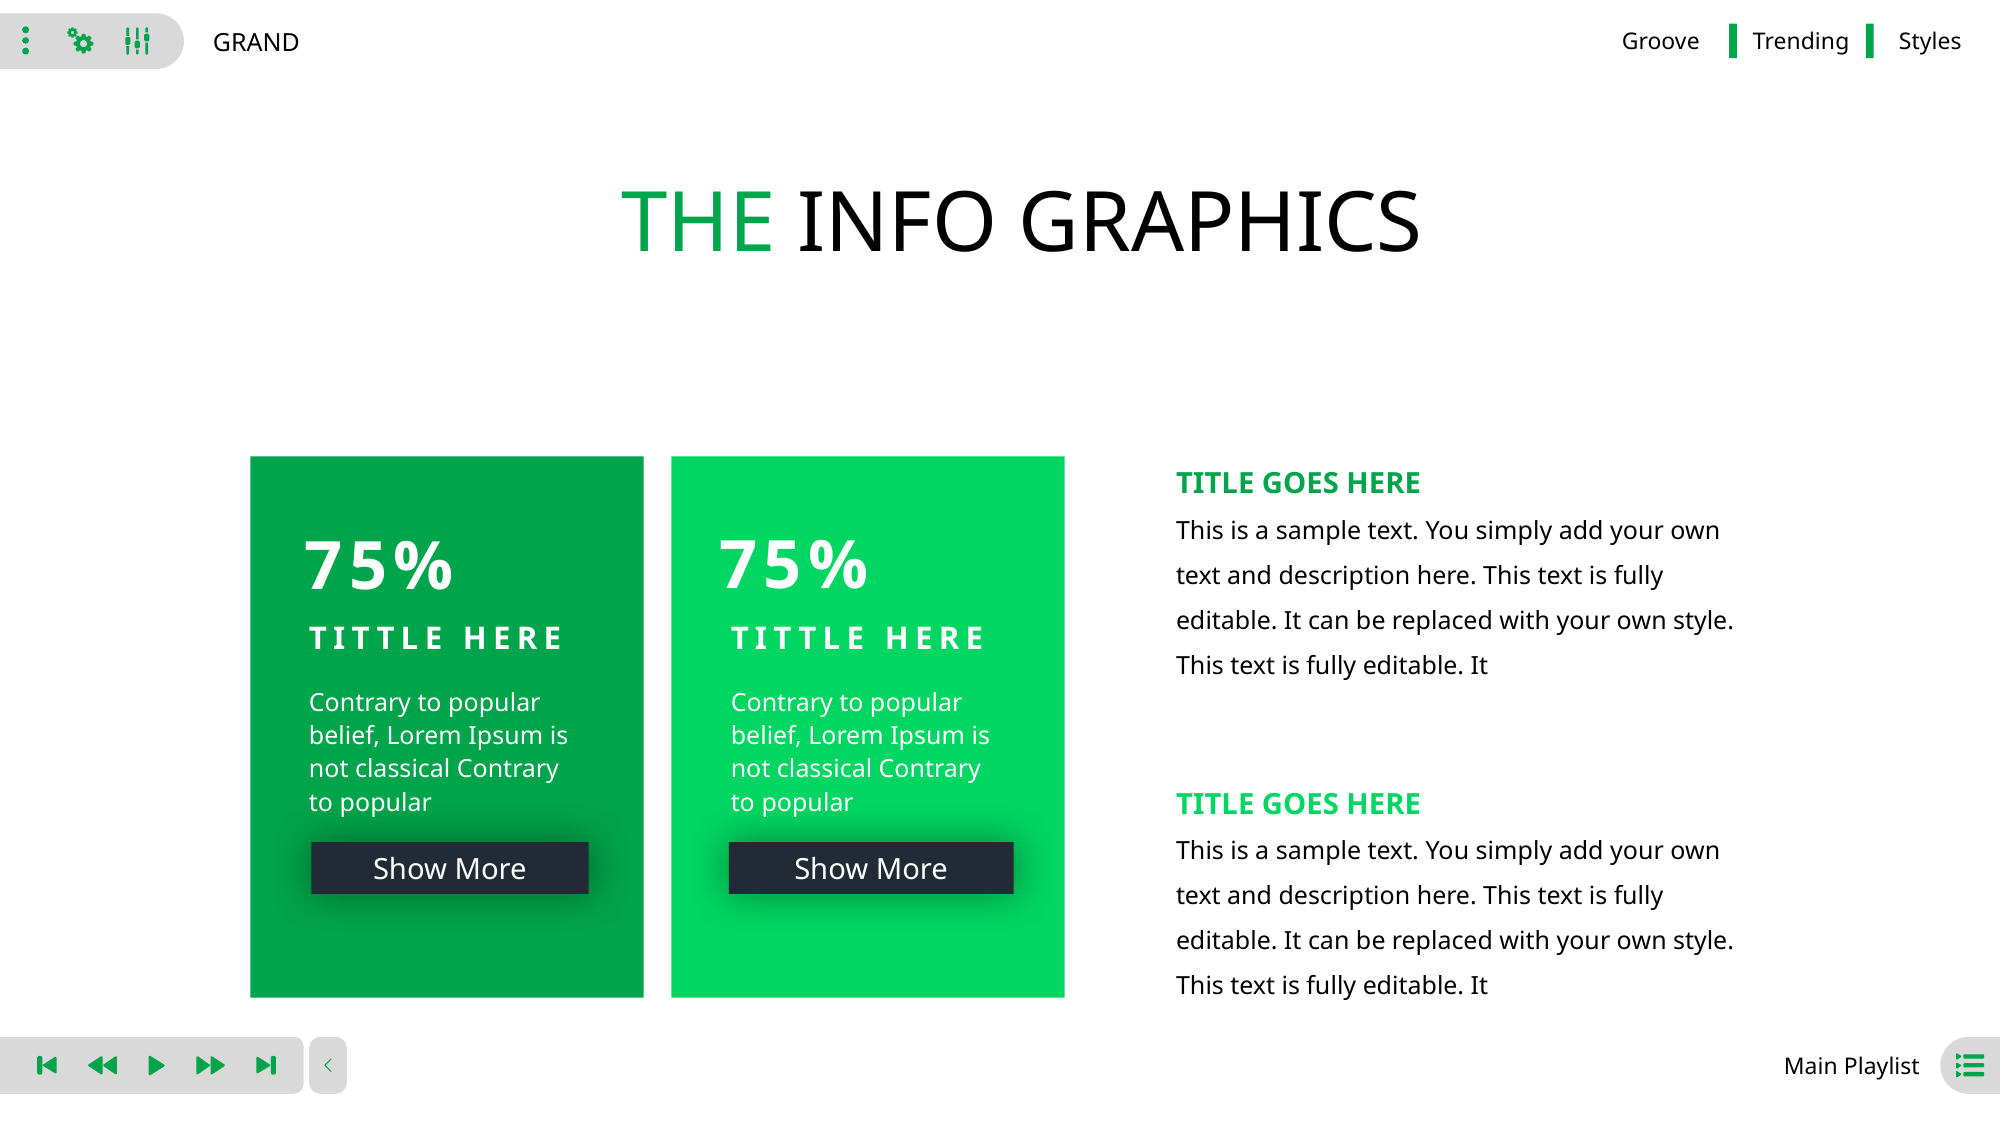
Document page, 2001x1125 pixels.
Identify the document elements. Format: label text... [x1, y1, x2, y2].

text_box [1956, 1062, 1962, 1069]
text_box Show More [310, 841, 590, 895]
text_box [22, 37, 30, 44]
text_box [1963, 1071, 1985, 1077]
text_box TITTLE HERE [294, 611, 604, 664]
text_box Show More [728, 841, 1015, 895]
text_box [1963, 1063, 1985, 1068]
text_box [0, 12, 186, 71]
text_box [0, 1036, 304, 1094]
text_box 75% [289, 515, 600, 610]
text_box [134, 27, 140, 55]
text_box TITLE GOES HERE This is a sample text. You simply add your own text and description here. This text is fully editable. It can be replaced with your own style. This text is fully editable. It [1175, 447, 1756, 680]
text_box [144, 27, 150, 55]
text_box GRAND [197, 19, 315, 64]
text_box [1939, 1035, 2000, 1095]
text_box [67, 27, 94, 54]
text_box [1956, 1053, 1962, 1060]
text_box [1604, 19, 1978, 62]
text_box [22, 47, 30, 55]
text_box [125, 37, 131, 45]
text_box [1956, 1071, 1962, 1078]
text_box [670, 455, 1066, 999]
text_box [324, 1058, 332, 1073]
text_box [249, 455, 645, 999]
text_box Contrary to popular belief, Lorem Ipsum is not classical Contrary to popular [294, 675, 604, 824]
text_box Contrary to popular belief, Lorem Ipsum is not classical Contrary to popular [715, 675, 1026, 824]
text_box [308, 1035, 348, 1095]
text_box TITTLE HERE [715, 611, 1026, 664]
text_box THE INFO GRAPHICS [506, 161, 1539, 276]
text_box TITLE GOES HERE This is a sample text. You simply add your own text and description here. This text is fully editable. It can be replaced with your own style. This text is fully editable. It [1175, 767, 1756, 1000]
text_box [1963, 1054, 1985, 1059]
text_box 75% [704, 514, 1014, 610]
text_box [22, 26, 30, 34]
text_box Main Playlist [1766, 1043, 1937, 1087]
